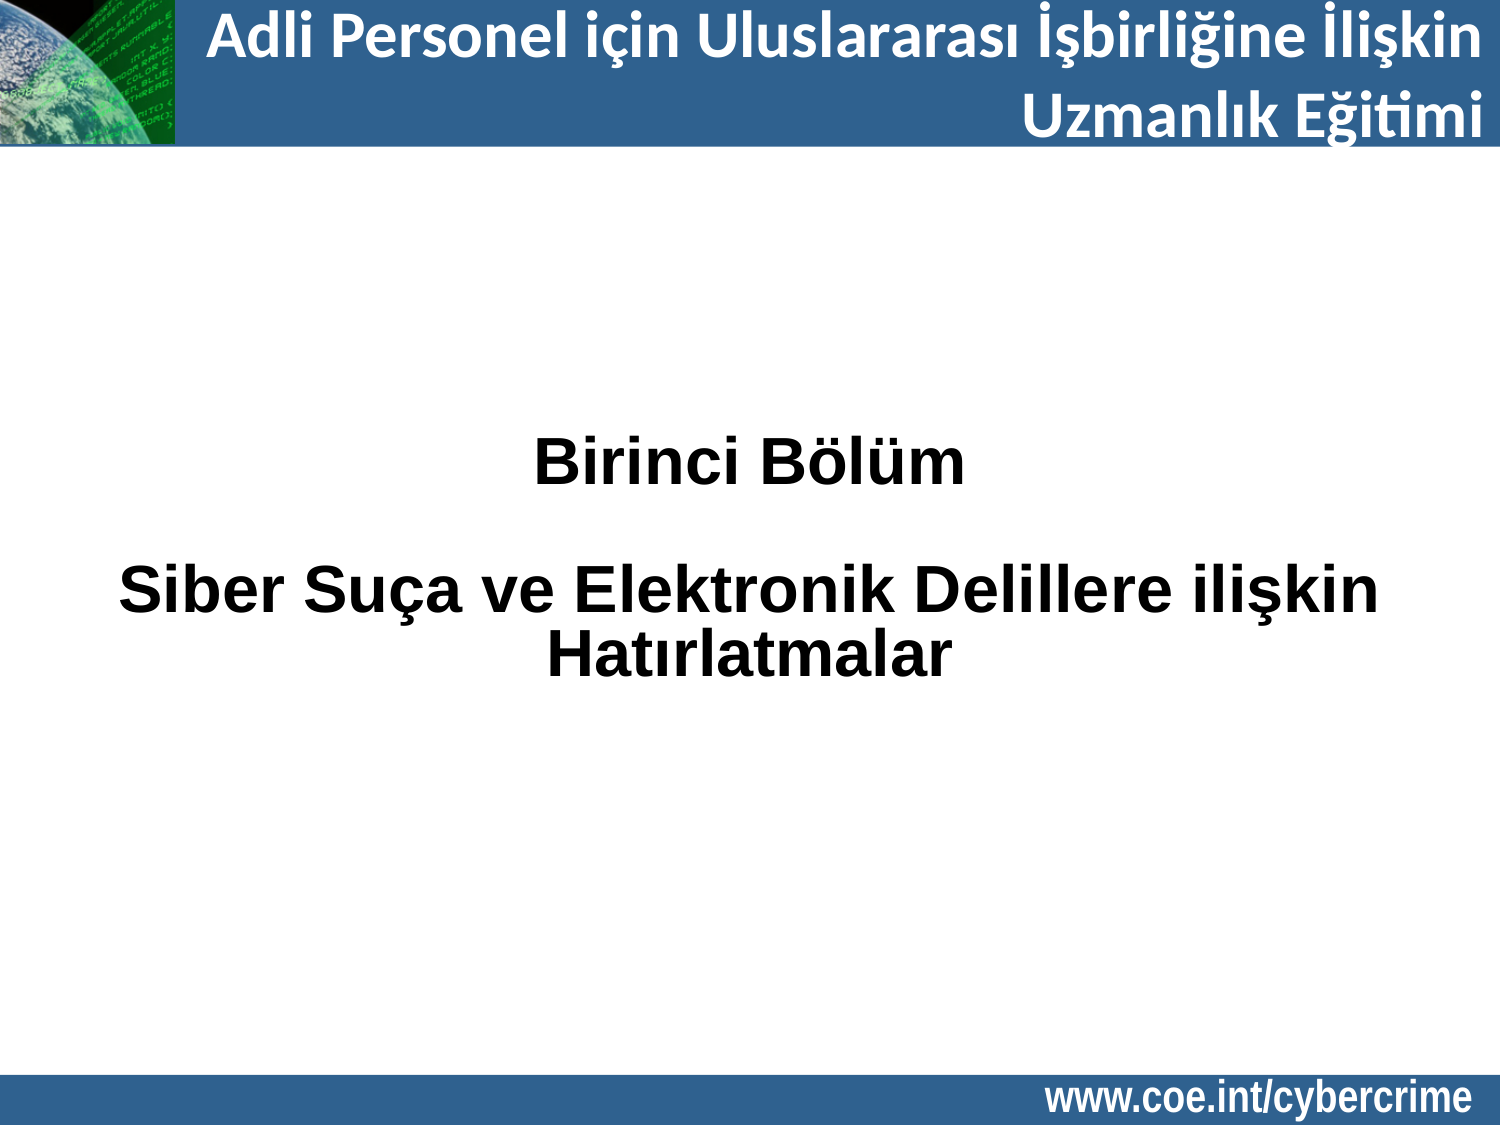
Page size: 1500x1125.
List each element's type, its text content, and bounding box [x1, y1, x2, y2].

text_box Adli Personel için Uluslararası İşbirliğine İlişkin Uzmanlık Eğitimi [177, 0, 1500, 149]
text_box www.coe.int/cybercrime [1030, 1059, 1500, 1125]
picture [0, 0, 175, 144]
text_box [0, 1073, 1030, 1125]
text_box Birinci Bölüm Siber Suça ve Elektronik Delillere ilişkin Hatırlatmalar [50, 425, 1450, 697]
